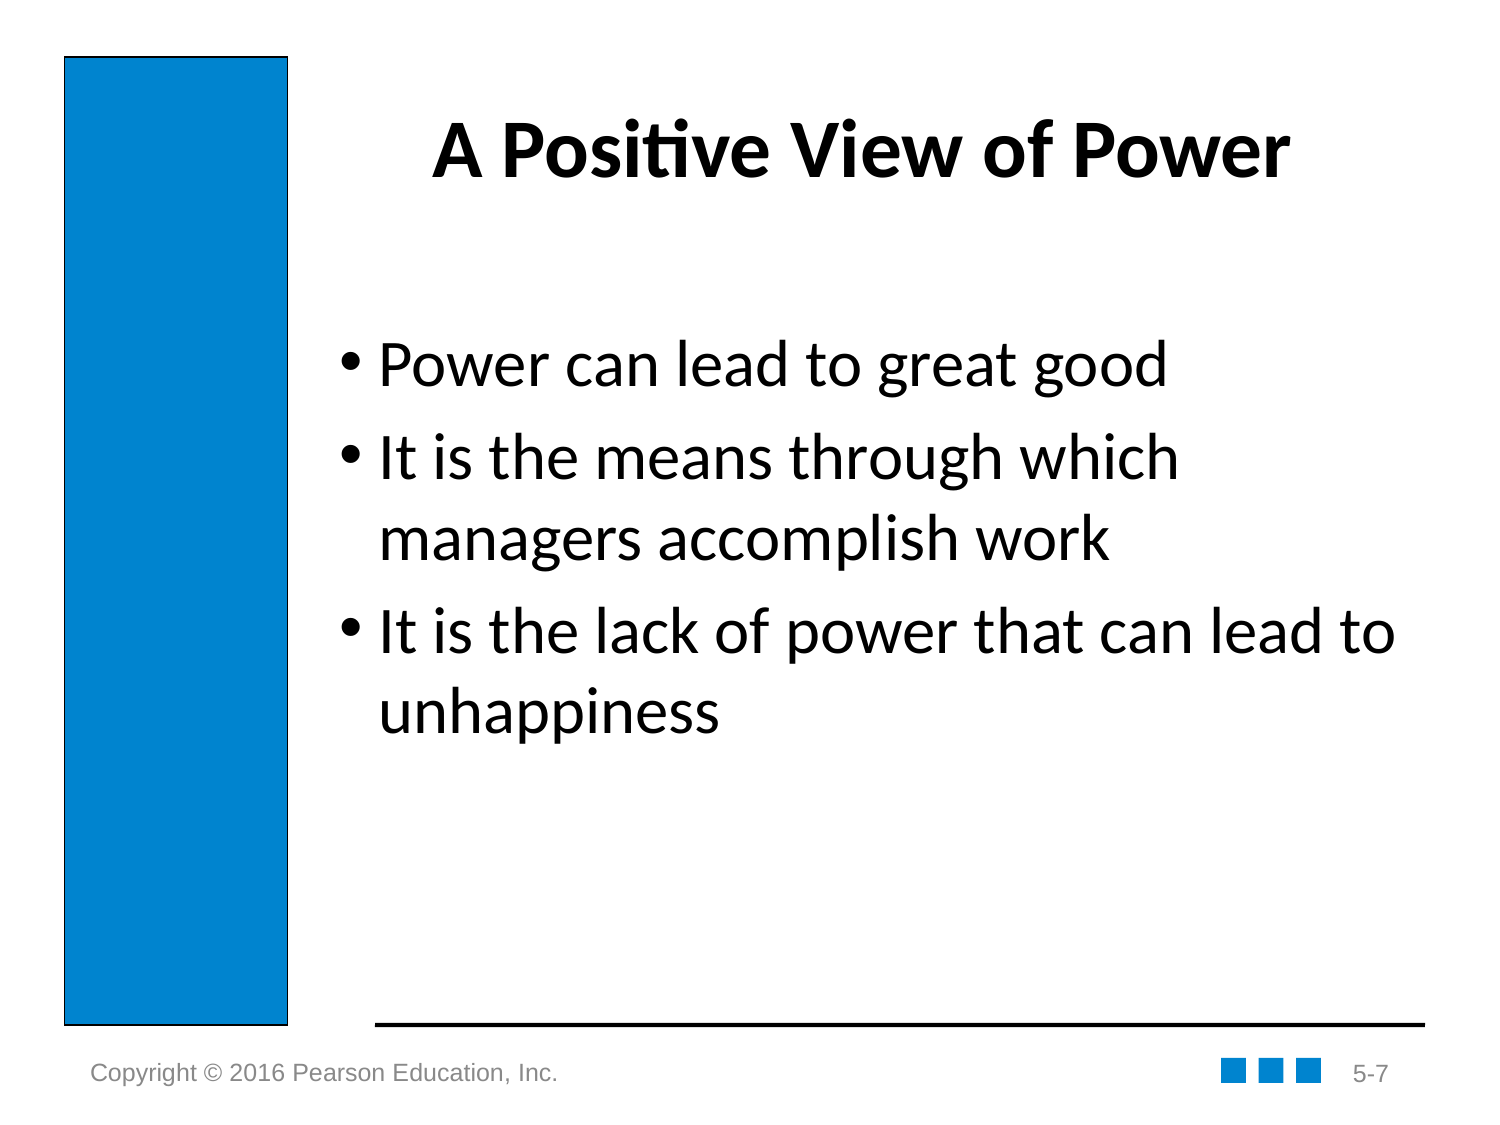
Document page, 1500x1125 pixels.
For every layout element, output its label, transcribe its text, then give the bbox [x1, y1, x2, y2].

text_box 5-7 [1333, 1050, 1409, 1095]
text_box [64, 56, 288, 1025]
list Power can lead to great good It is the means through which managers accomplish work It is the lack of power that can lead to unhappiness [324, 312, 1425, 950]
text_box [1296, 1057, 1321, 1083]
text_box [1258, 1057, 1284, 1083]
text_box Copyright © 2016 Pearson Education, Inc. [75, 1055, 625, 1088]
text_box [1221, 1057, 1246, 1083]
title A Positive View of Power [300, 50, 1425, 238]
